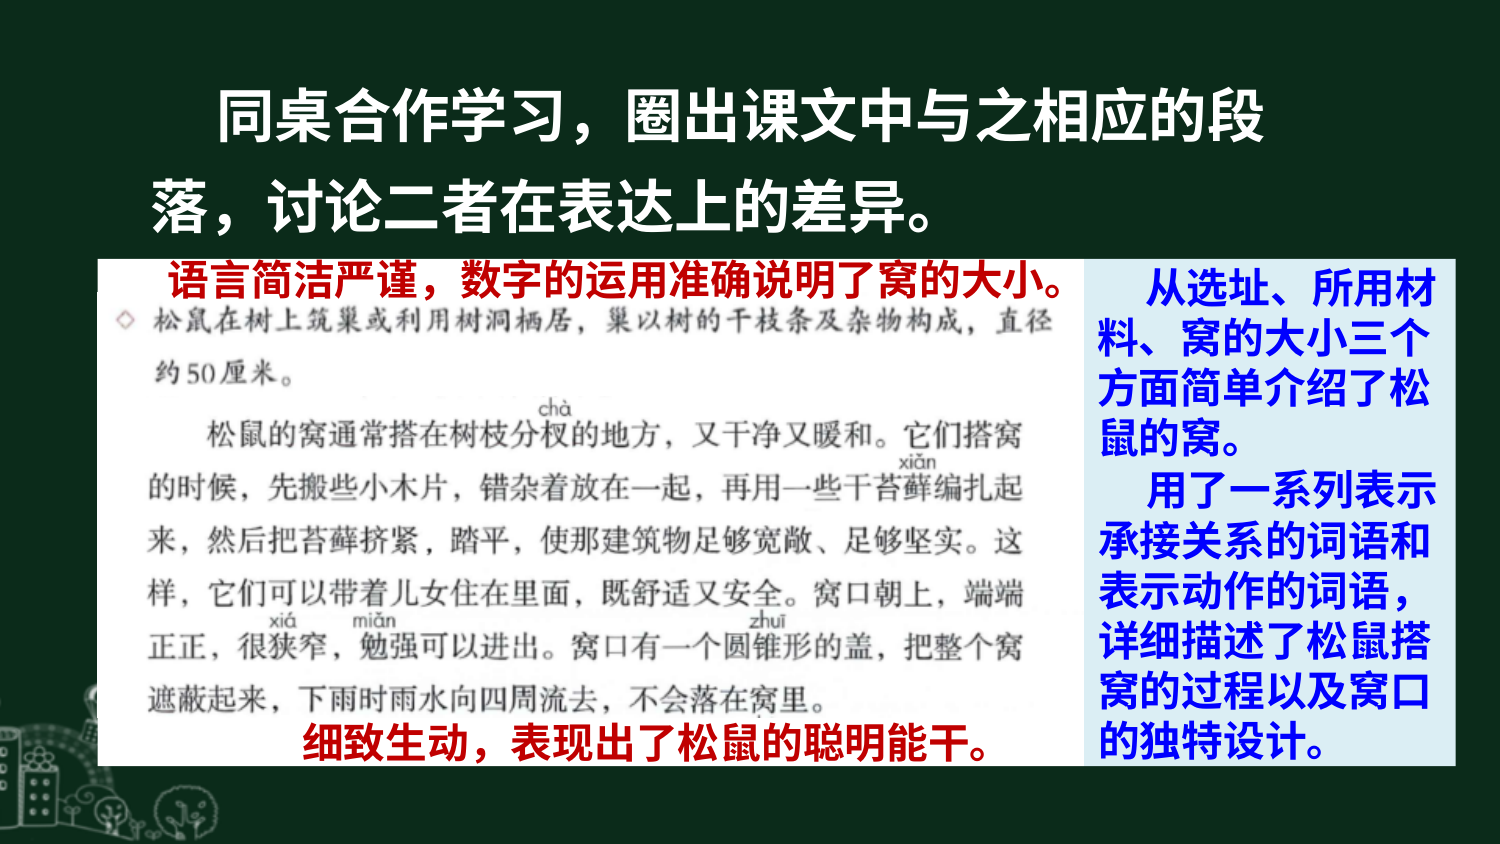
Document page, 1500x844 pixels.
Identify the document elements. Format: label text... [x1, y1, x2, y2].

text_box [97, 396, 1085, 767]
text_box 同桌合作学习，圈出课文中与之相应的段落，讨论二者在表达上的差异。 [138, 52, 1323, 246]
text_box [95, 257, 153, 293]
text_box 从选址、所用材料、窝的大小三个方面简单介绍了松鼠的窝。 [1082, 254, 1455, 470]
picture [0, 0, 1500, 844]
text_box 用了一系列表示承接关系的词语和表示动作的词语，详细描述了松鼠搭窝的过程以及窝口的独特设计。 [1089, 456, 1464, 772]
text_box 语言简洁严谨，数字的运用准确说明了窝的大小。 [153, 246, 1102, 291]
